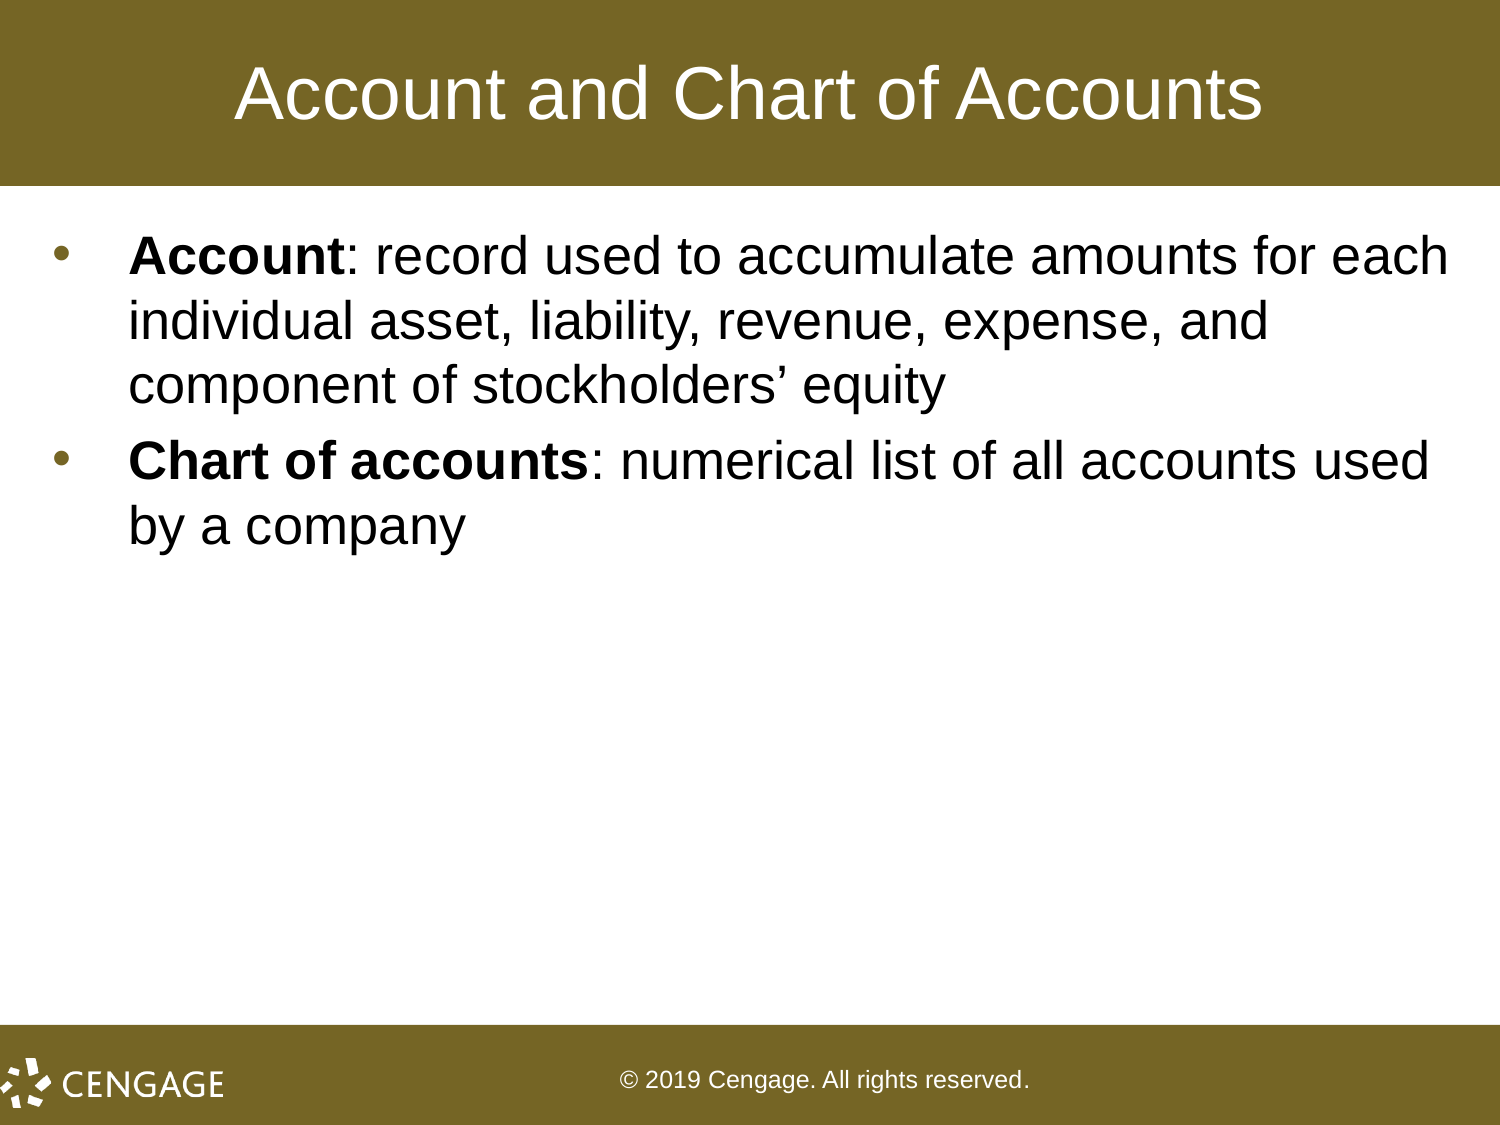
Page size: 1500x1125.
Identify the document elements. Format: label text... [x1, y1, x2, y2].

picture [0, 1058, 223, 1108]
title Account and Chart of Accounts [7, 4, 1493, 175]
list Account: record used to accumulate amounts for each individual asset, liability, revenue, expense, and component of stockholders’ equity Chart of accounts: numerical list of all accounts used by a company [37, 212, 1475, 1005]
